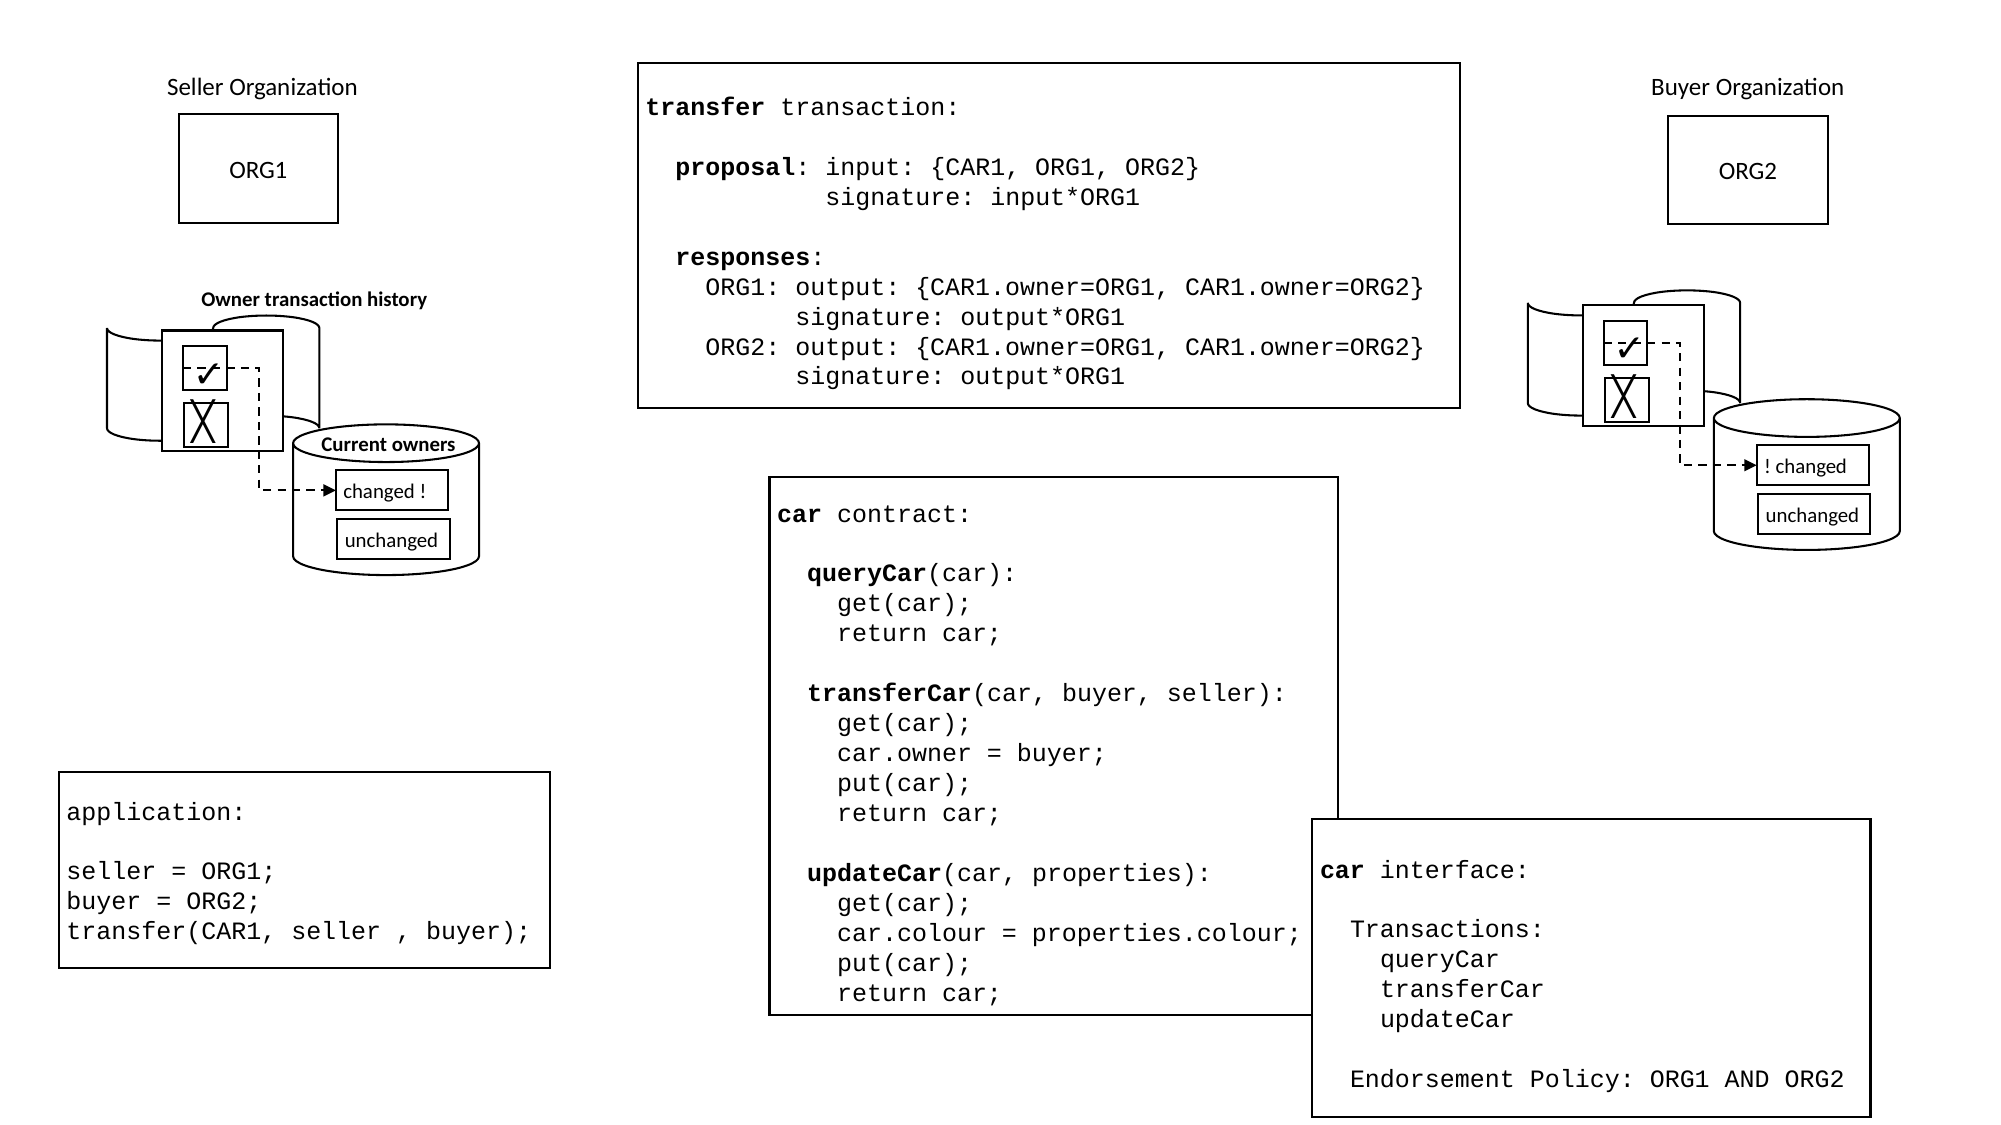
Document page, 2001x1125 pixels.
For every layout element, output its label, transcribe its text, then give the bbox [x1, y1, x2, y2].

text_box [157, 62, 368, 223]
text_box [1641, 62, 1854, 225]
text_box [106, 277, 480, 576]
text_box car interface: Transactions: queryCar transferCar updateCar Endorsement Policy: ORG1 AND ORG2 [1312, 818, 1871, 1117]
text_box application: seller = ORG1; buyer = ORG2; transfer(CAR1, seller , buyer); [58, 772, 550, 968]
text_box car contract: queryCar(car): get(car); return car; transferCar(car, buyer, seller): get(car); car.owner = buyer; put(car); return car; updateCar(car, properties): get(car); car.colour = properties.colour; put(car); return car; [769, 477, 1339, 1016]
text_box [1527, 290, 1901, 551]
text_box transfer transaction: proposal: input: {CAR1, ORG1, ORG2} signature: input*ORG1 responses: ORG1: output: {CAR1.owner=ORG1, CAR1.owner=ORG2} signature: output*ORG1 ORG2: output: {CAR1.owner=ORG1, CAR1.owner=ORG2} signature: output*ORG1 [637, 62, 1460, 408]
